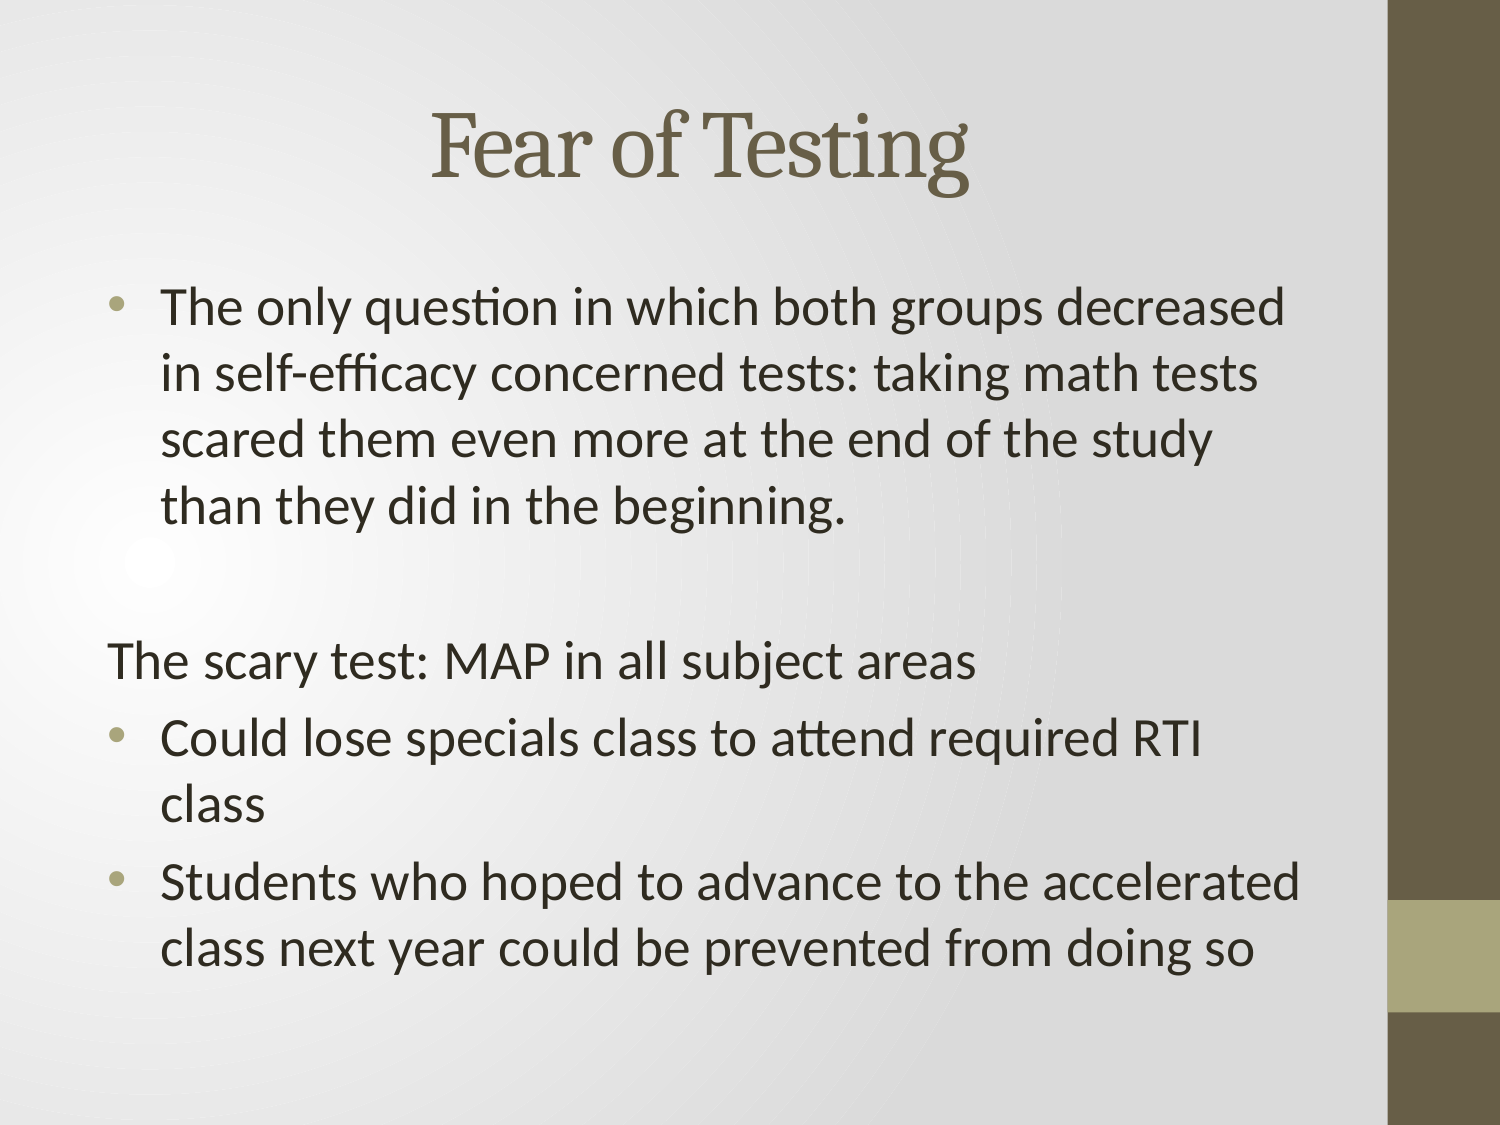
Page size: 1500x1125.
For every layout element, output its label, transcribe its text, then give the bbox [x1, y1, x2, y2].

title Fear of Testing [75, 45, 1325, 233]
list The only question in which both groups decreased in self-efficacy concerned tests: taking math tests scared them even more at the end of the study than they did in the beginning. The scary test: MAP in all subject areas Could lose specials class to attend required RTI class Students who hoped to advance to the accelerated class next year could be prevented from doing so [75, 262, 1325, 1050]
